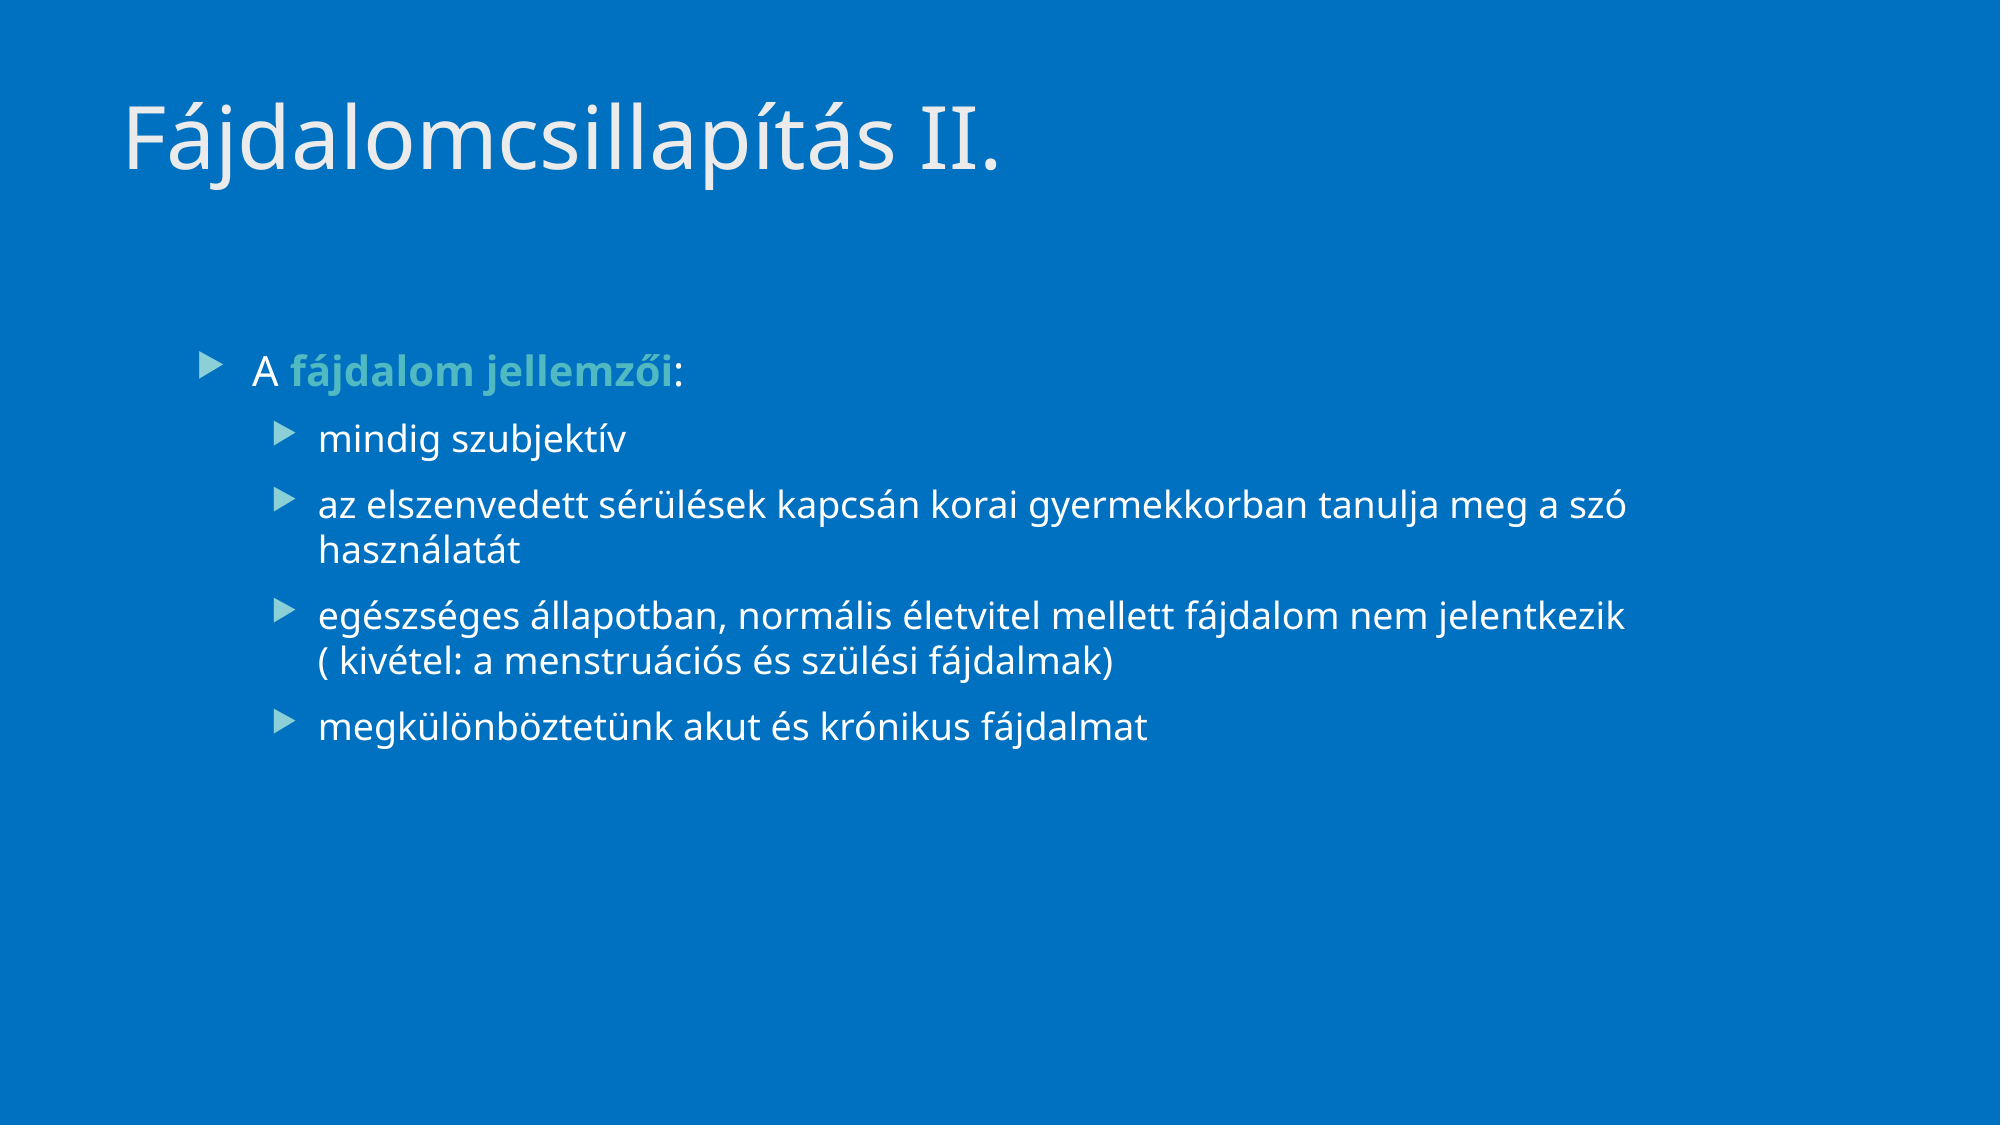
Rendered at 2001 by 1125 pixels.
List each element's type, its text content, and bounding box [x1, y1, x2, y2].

title Fájdalomcsillapítás II. [106, 74, 1649, 304]
list A fájdalom jellemzői: mindig szubjektív az elszenvedett sérülések kapcsán korai gyermekkorban tanulja meg a szó használatát egészséges állapotban, normális életvitel mellett fájdalom nem jelentkezik ( kivétel: a menstruációs és szülési fájdalmak) megkülönböztetünk akut és krónikus fájdalmat [181, 336, 1649, 1025]
